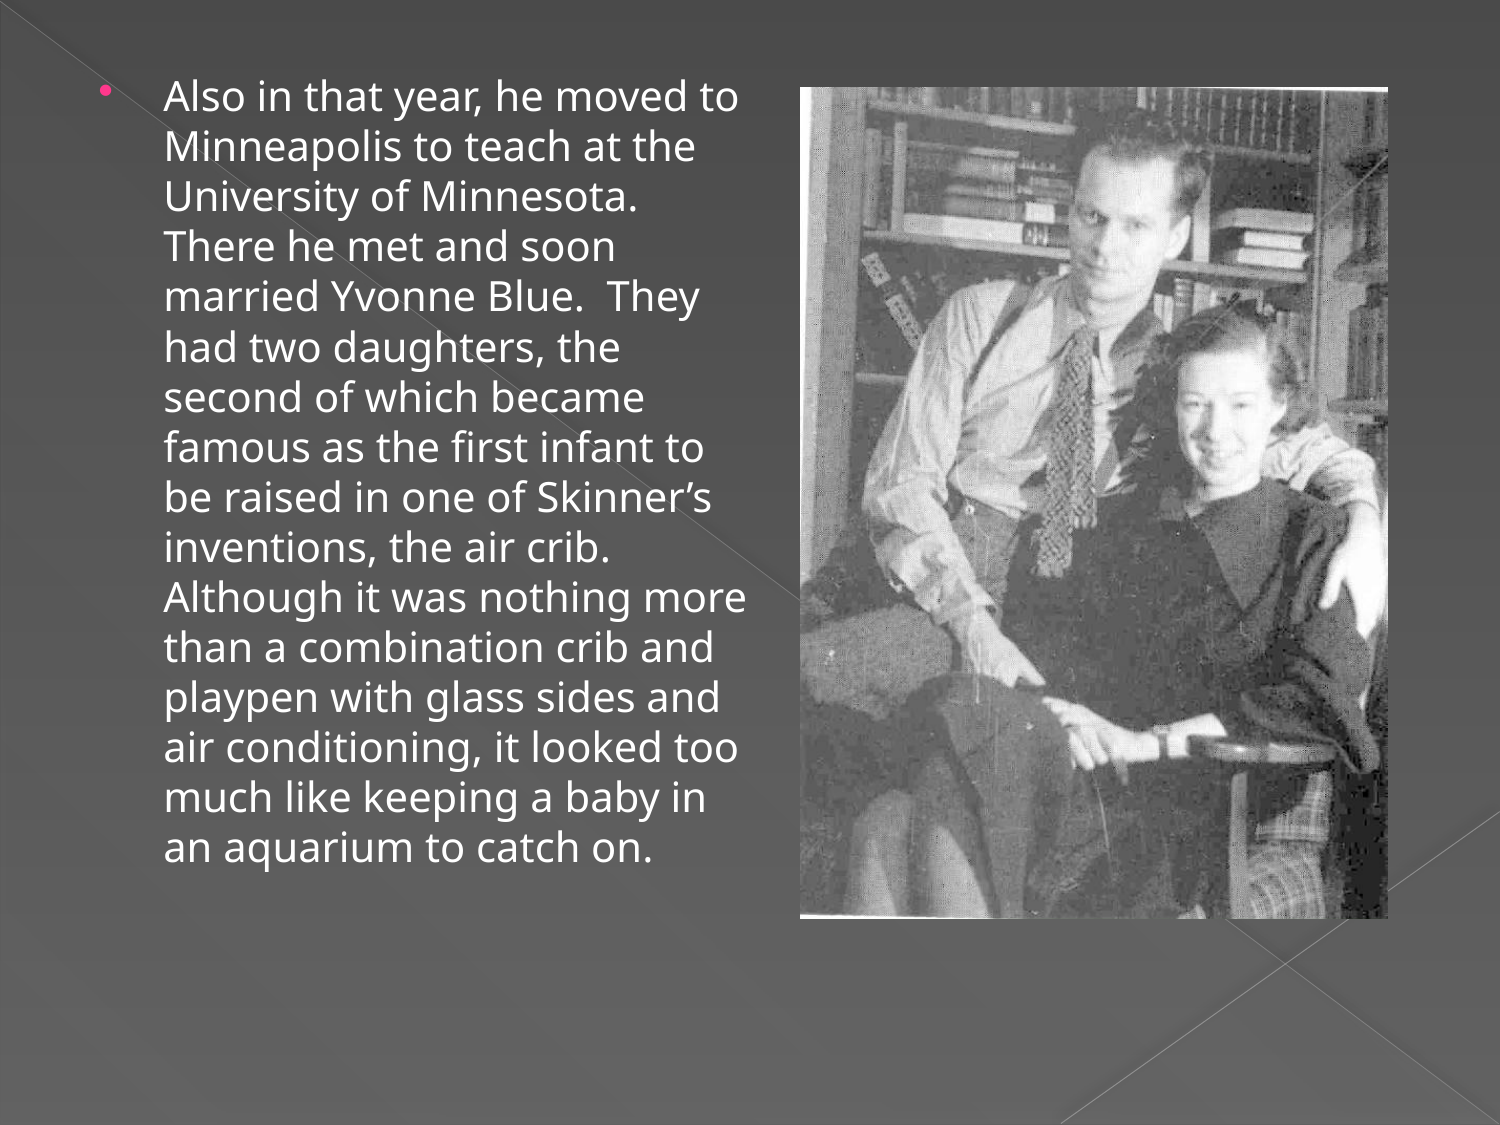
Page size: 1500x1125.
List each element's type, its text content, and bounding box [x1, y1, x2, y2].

list Also in that year, he moved to Minneapolis to teach at the University of Minnesota. There he met and soon married Yvonne Blue. They had two daughters, the second of which became famous as the first infant to be raised in one of Skinner’s inventions, the air crib. Although it was nothing more than a combination crib and playpen with glass sides and air conditioning, it looked too much like keeping a baby in an aquarium to catch on. [75, 62, 1425, 1000]
picture [799, 87, 1388, 919]
